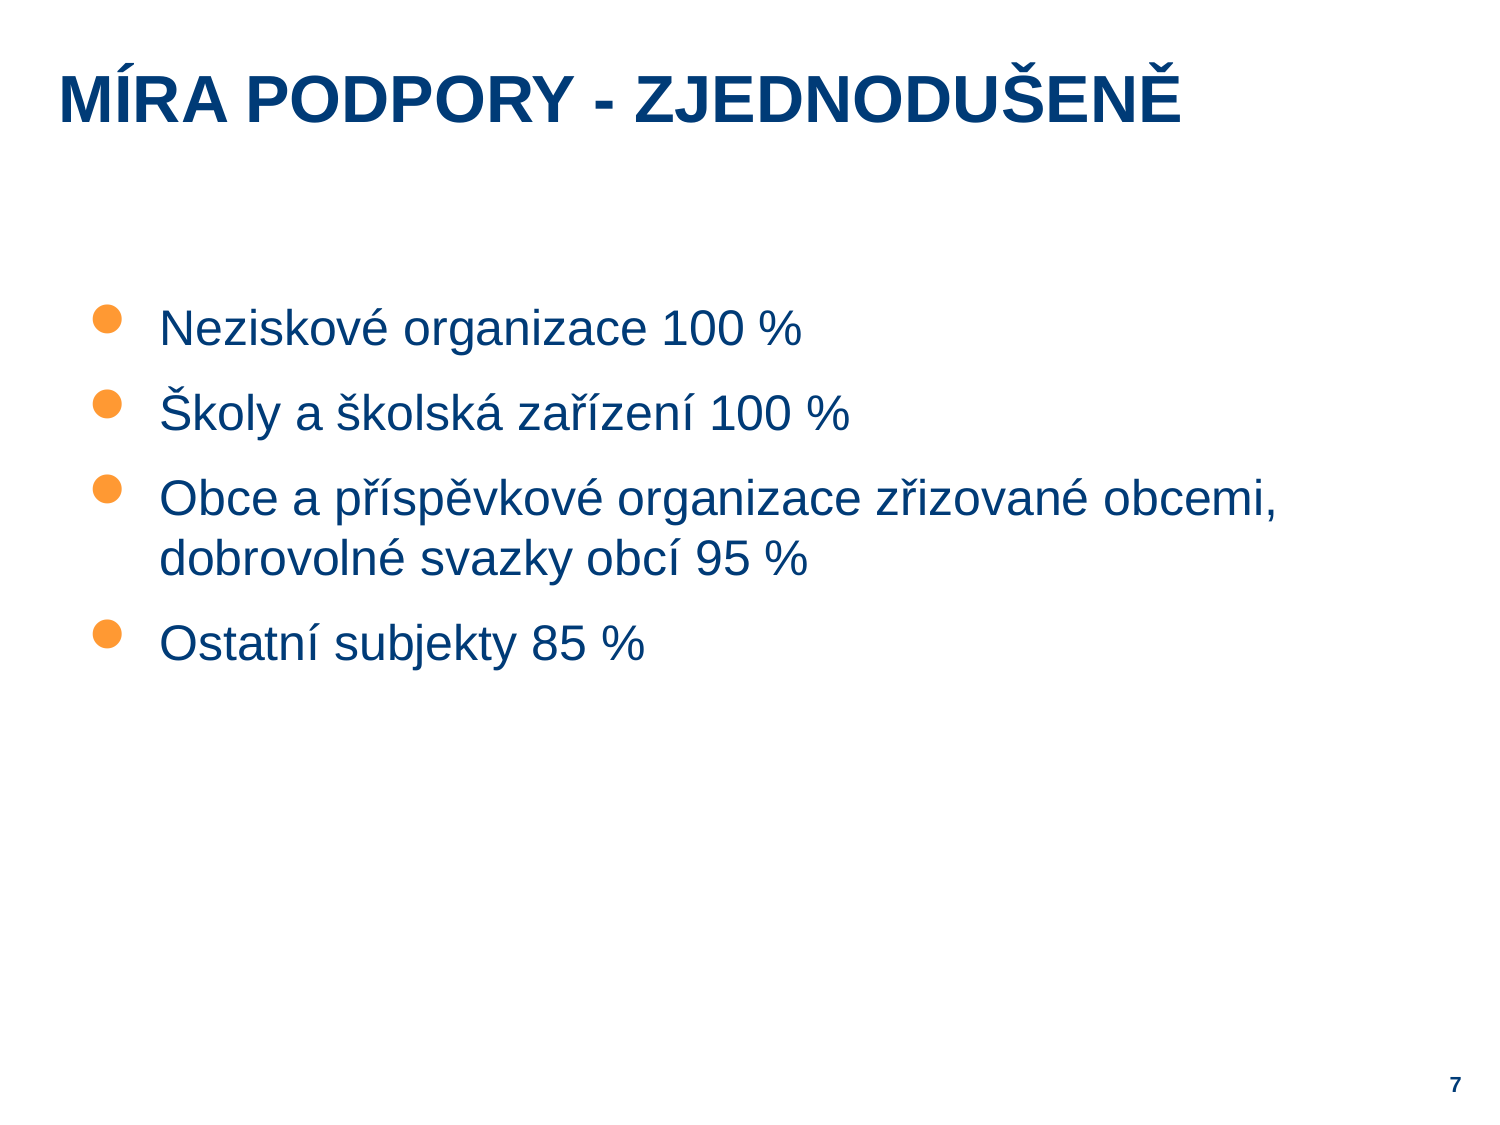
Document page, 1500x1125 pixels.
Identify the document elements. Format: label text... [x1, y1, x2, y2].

slide_number 7 [1417, 1068, 1495, 1099]
list Neziskové organizace 100 % Školy a školská zařízení 100 % Obce a příspěvkové organizace zřizované obcemi, dobrovolné svazky obcí 95 % Ostatní subjekty 85 % [88, 295, 1412, 1004]
title Míra podpory - zjednodušeně [53, 7, 1435, 185]
